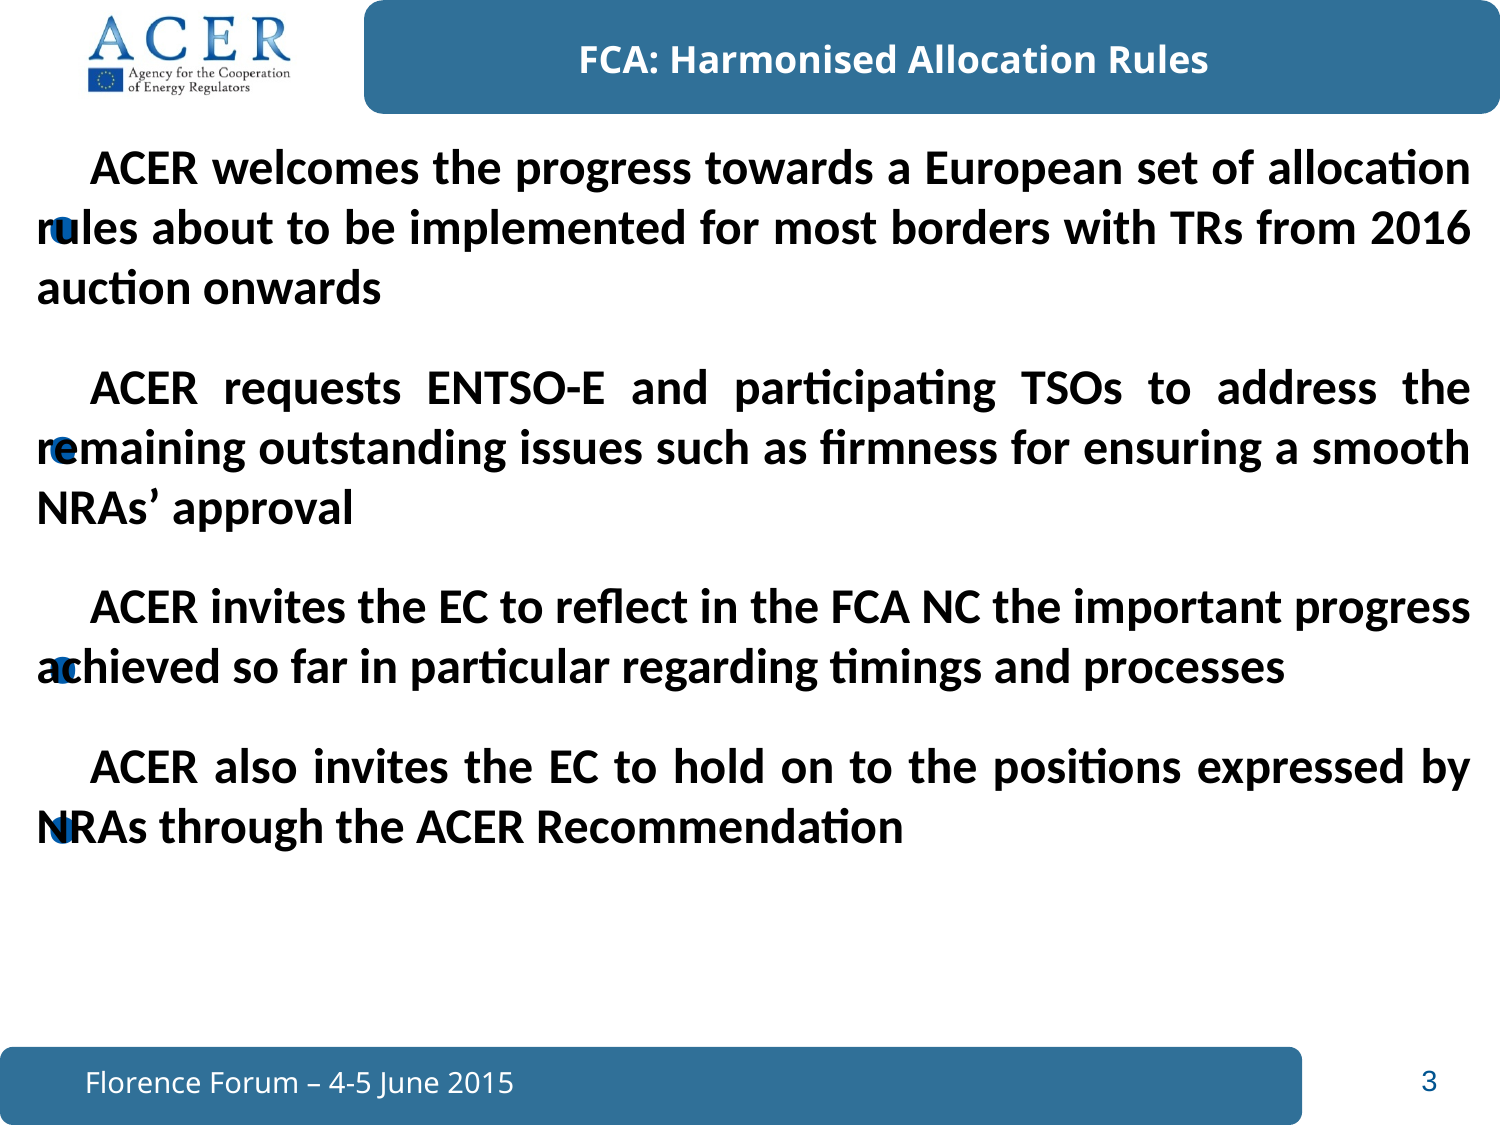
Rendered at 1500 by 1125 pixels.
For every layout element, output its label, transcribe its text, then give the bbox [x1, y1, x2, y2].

picture [67, 0, 308, 106]
text_box FCA: Harmonised Allocation Rules [312, 32, 1476, 90]
text_box Florence Forum – 4-5 June 2015 [70, 1056, 962, 1117]
text_box ACER welcomes the progress towards a European set of allocation rules about to be implemented for most borders with TRs from 2016 auction onwards ACER requests ENTSO-E and participating TSOs to address the remaining outstanding issues such as firmness for ensuring a smooth NRAs’ approval ACER invites the EC to reflect in the FCA NC the important progress achieved so far in particular regarding timings and processes ACER also invites the EC to hold on to the positions expressed by NRAs through the ACER Recommendation [21, 106, 1487, 902]
text_box 3 [1369, 1058, 1453, 1106]
